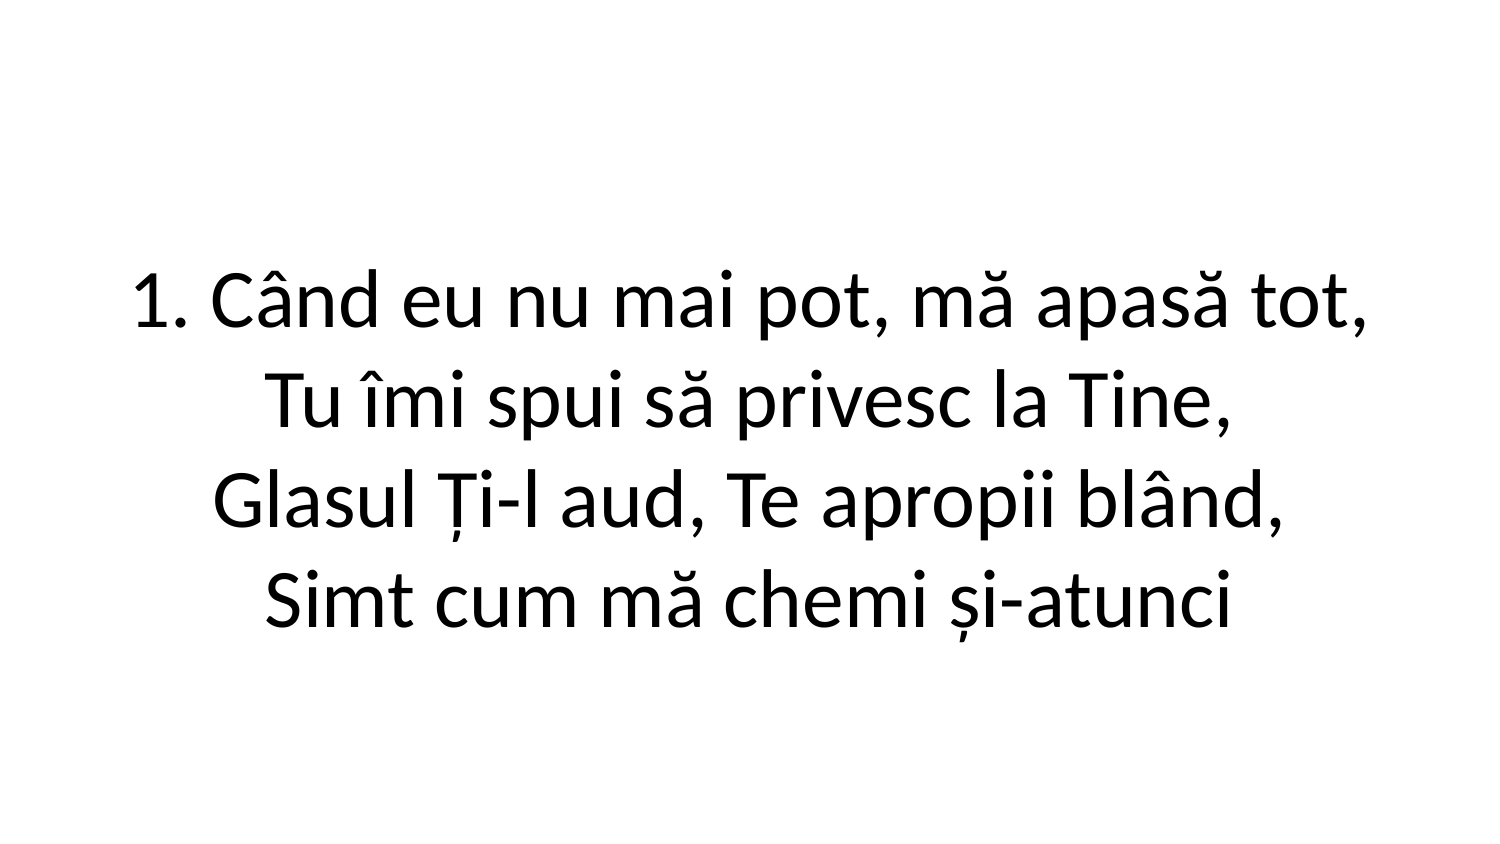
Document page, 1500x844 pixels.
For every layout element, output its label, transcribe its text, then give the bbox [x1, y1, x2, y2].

text_box 1. Când eu nu mai pot, mă apasă tot, Tu îmi spui să privesc la Tine, Glasul Ți-l aud, Te apropii blând, Simt cum mă chemi și-atunci [113, 192, 1386, 652]
